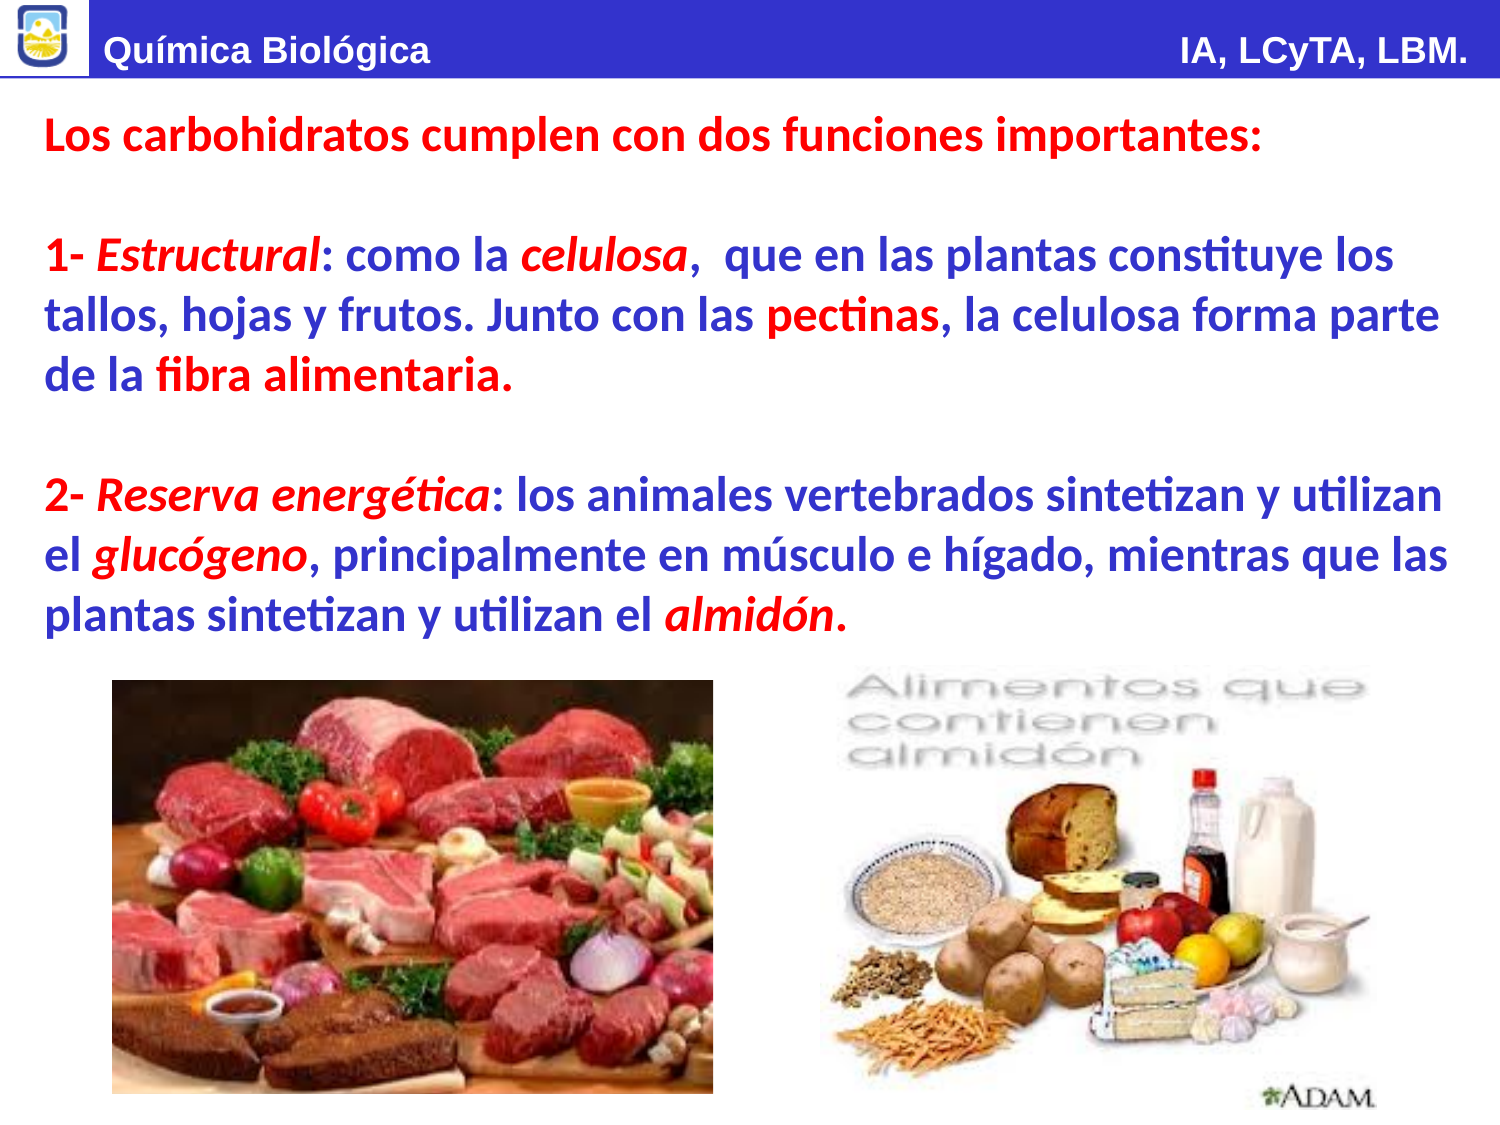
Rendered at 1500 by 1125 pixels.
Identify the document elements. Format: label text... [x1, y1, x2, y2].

picture [820, 664, 1377, 1110]
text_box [0, 0, 1500, 83]
picture [111, 680, 714, 1095]
text_box Los carbohidratos cumplen con dos funciones importantes: 1- Estructural: como la celulosa, que en las plantas constituye los tallos, hojas y frutos. Junto con las pectinas, la celulosa forma parte de la fibra alimentaria. 2- Reserva energética: los animales vertebrados sintetizan y utilizan el glucógeno, principalmente en músculo e hígado, mientras que las plantas sintetizan y utilizan el almidón. [29, 93, 1471, 649]
